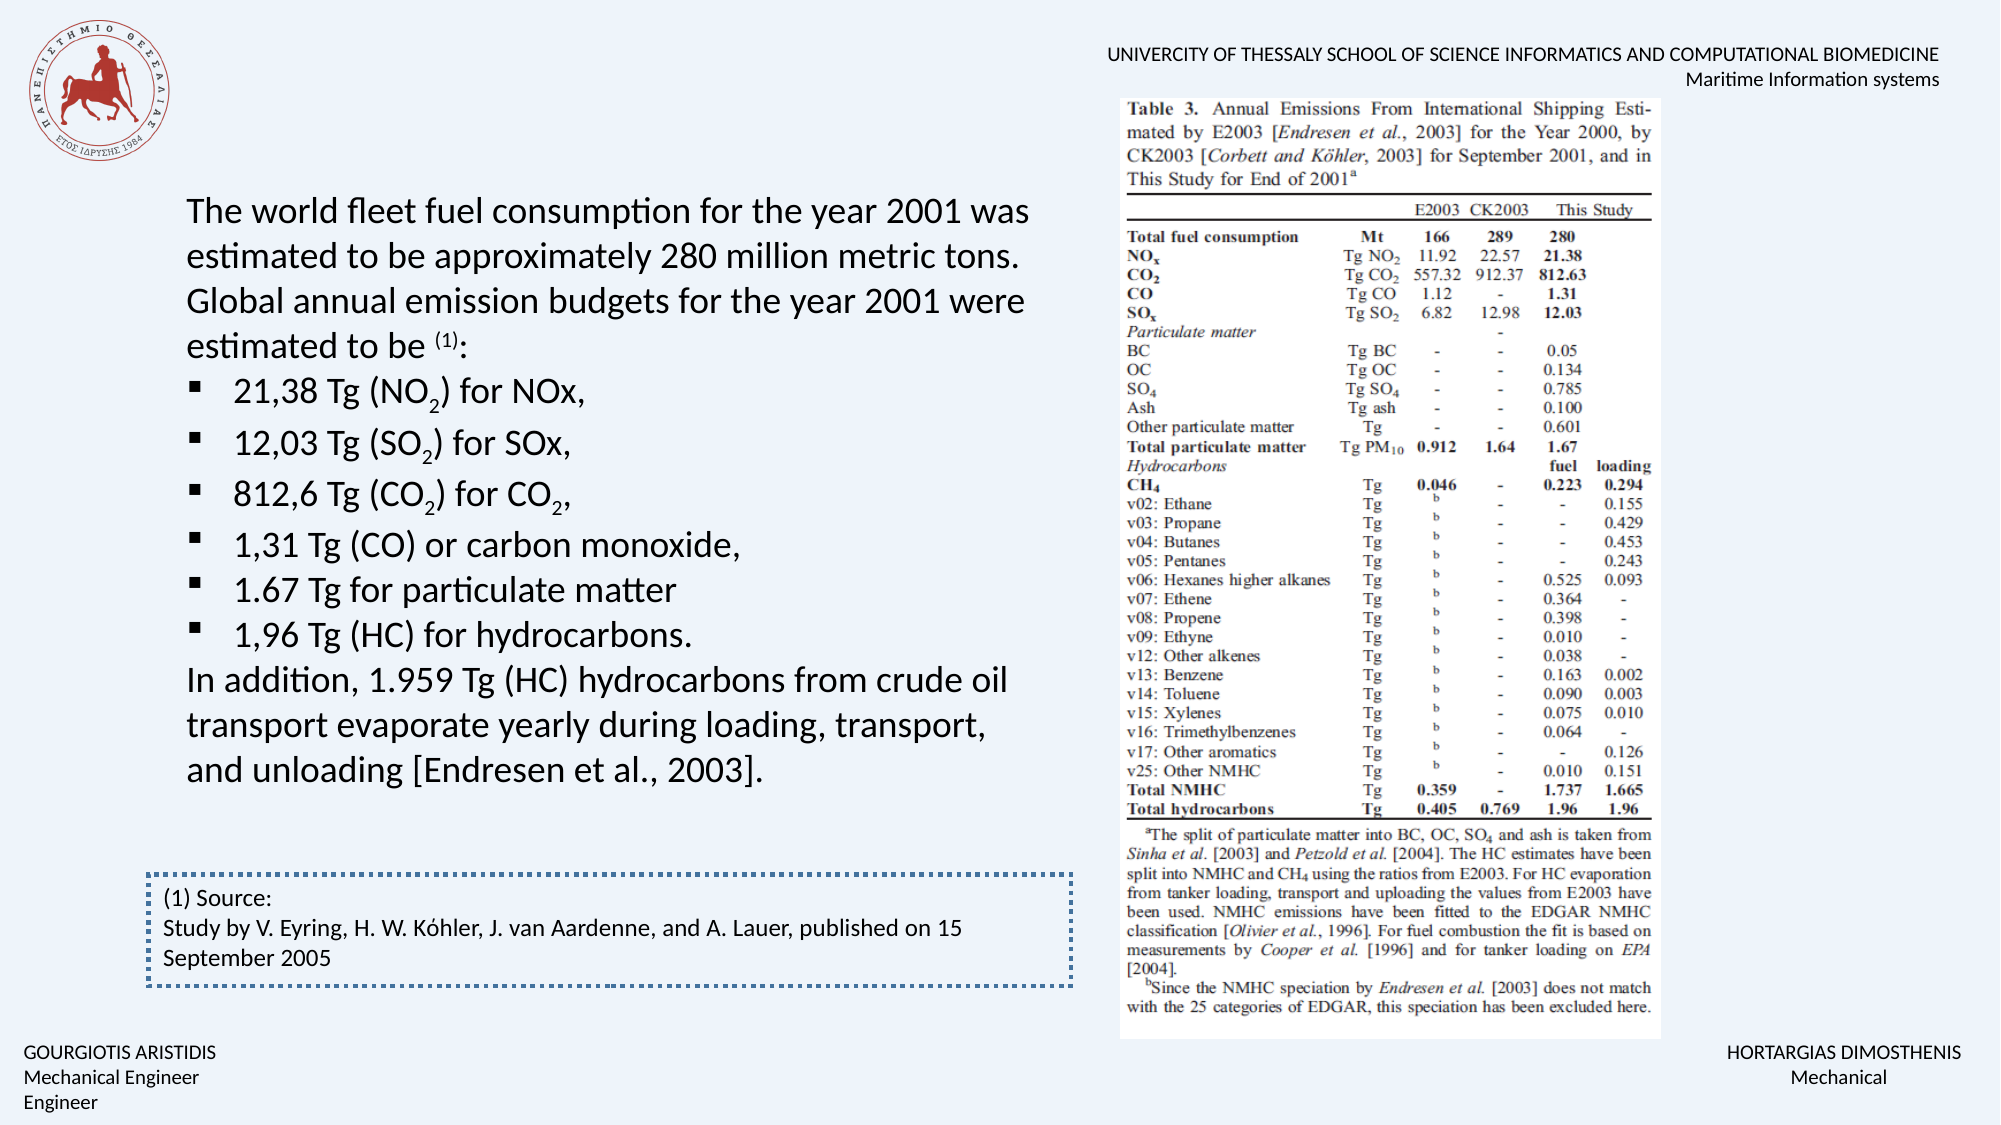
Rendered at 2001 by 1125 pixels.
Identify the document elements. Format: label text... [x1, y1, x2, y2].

text_box UNIVERCITY OF THESSALY SCHOOL OF SCIENCE INFORMATICS AND COMPUTATIONAL BIOMEDICINE Maritime Information systems [229, 32, 1955, 98]
picture [27, 20, 172, 162]
picture [1120, 98, 1661, 1039]
text_box [147, 873, 1072, 987]
text_box GOURGIOTIS ARISTIDIS HORTARGIAS DIMOSTHENIS Mechanical Engineer Mechanical Engineer [8, 1031, 1984, 1121]
text_box (1) Source: Study by V. Eyring, H. W. Kόhler, J. van Aardenne, and A. Lauer, published on 15 September 2005 [148, 874, 1050, 979]
text_box The world fleet fuel consumption for the year 2001 was estimated to be approximately 280 million metric tons. Global annual emission budgets for the year 2001 were estimated to be (1): 21,38 Tg (NO2) for NOx, 12,03 Tg (SO2) for SOx, 812,6 Tg (CO2) for CO2, 1,31 Tg (CO) or carbon monoxide, 1.67 Tg for particulate matter 1,96 Tg (HC) for hydrocarbons. In addition, 1.959 Tg (HC) hydrocarbons from crude oil transport evaporate yearly during loading, transport, and unloading [Endresen et al., 2003]. [171, 178, 1060, 798]
